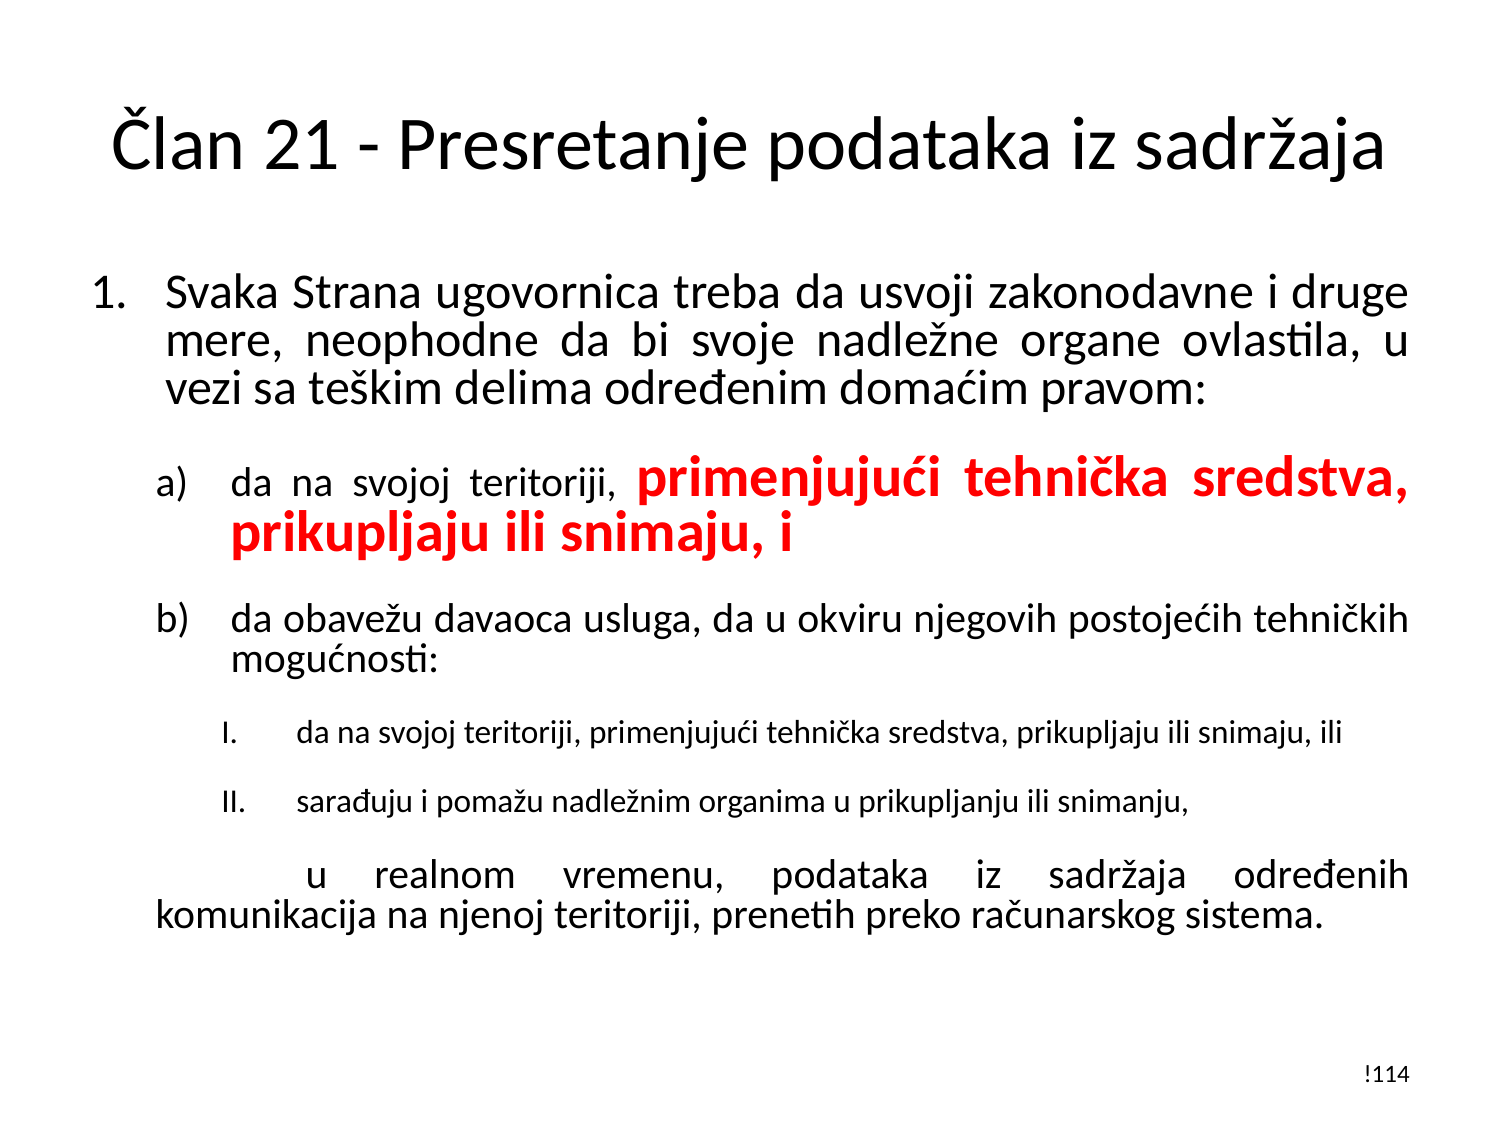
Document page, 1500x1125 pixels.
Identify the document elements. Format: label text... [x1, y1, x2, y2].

text_box Svaka Strana ugovornica treba da usvoji zakonodavne i druge mere, neophodne da bi svoje nadležne organe ovlastila, u vezi sa teškim delima određenim domaćim pravom: da na svojoj teritoriji, primenjujući tehnička sredstva, prikupljaju ili snimaju, i da obavežu davaoca usluga, da u okviru njegovih postojećih tehničkih mogućnosti: da na svojoj teritoriji, primenjujući tehnička sredstva, prikupljaju ili snimaju, ili sarađuju i pomažu nadležnim organima u prikupljanju ili snimanju, u realnom vremenu, podataka iz sadržaja određenih komunikacija na njenoj teritoriji, prenetih preko računarskog sistema. [74, 262, 1425, 1043]
title Član 21 - Presretanje podataka iz sadržaja [74, 44, 1426, 233]
slide_number !114 [1074, 1043, 1425, 1103]
